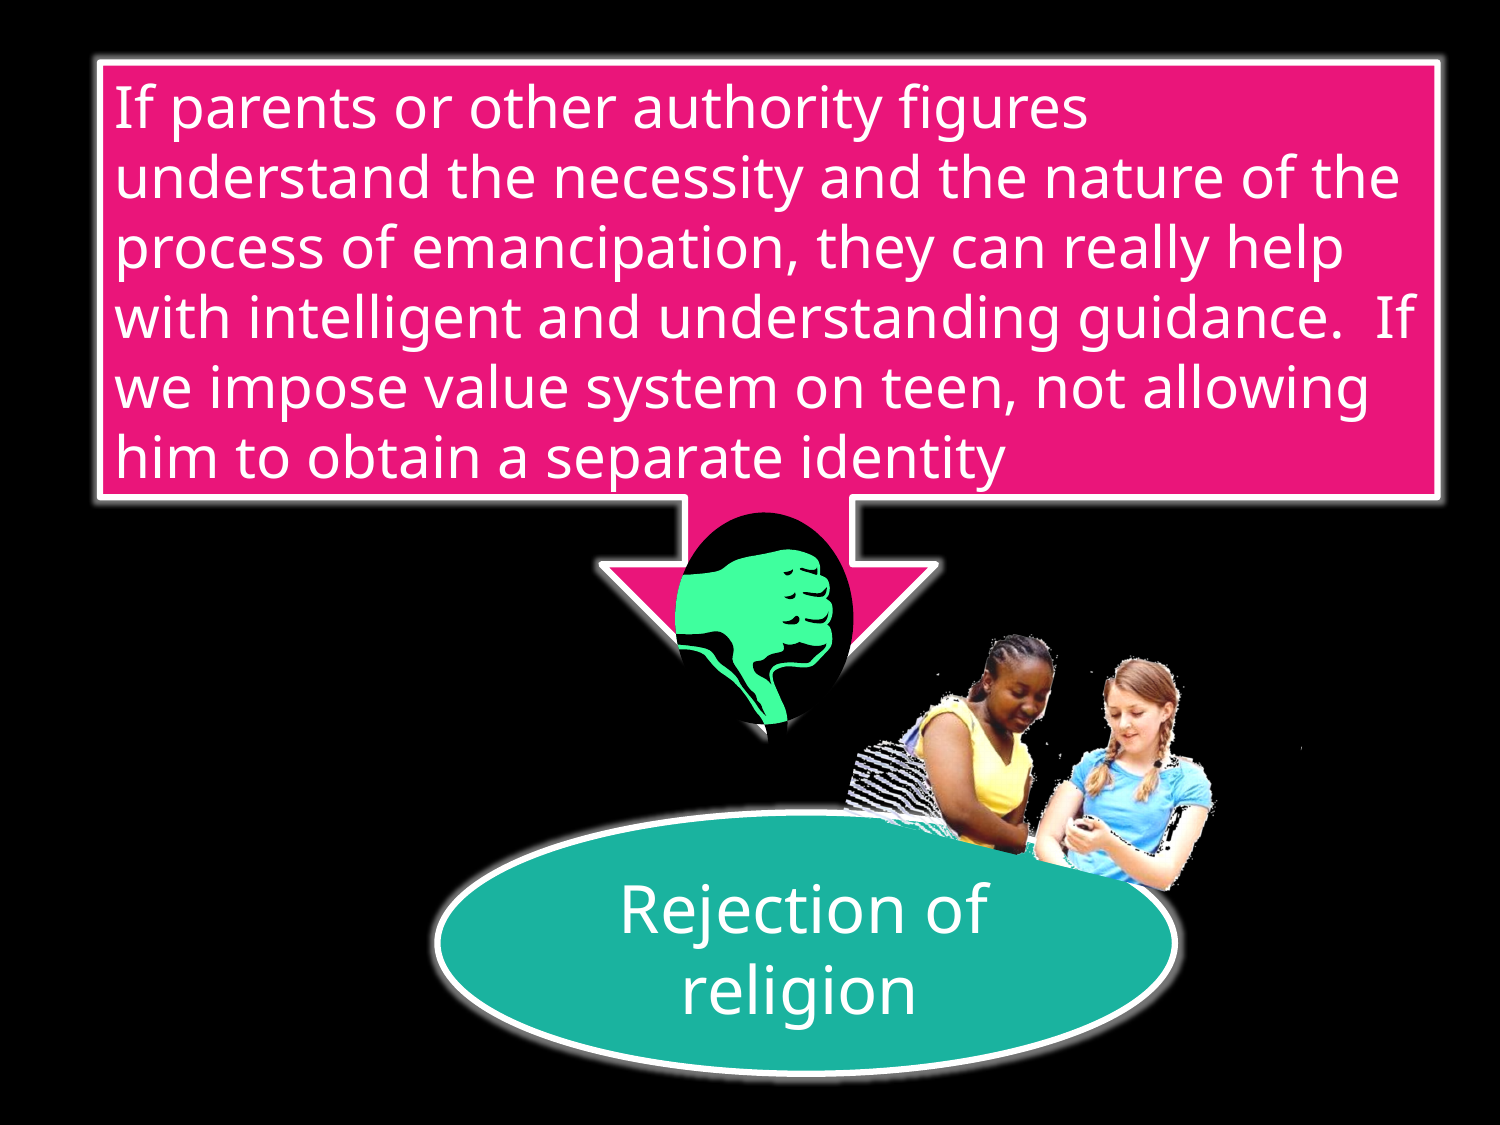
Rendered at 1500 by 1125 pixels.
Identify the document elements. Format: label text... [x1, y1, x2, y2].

text_box Rejection of religion [434, 809, 1179, 1077]
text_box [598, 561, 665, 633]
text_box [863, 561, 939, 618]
text_box If parents or other authority figures understand the necessity and the nature of the process of emancipation, they can really help with intelligent and understanding guidance. If we impose value system on teen, not allowing him to obtain a separate identity [96, 59, 1441, 502]
picture [674, 511, 854, 751]
picture [864, 627, 1296, 868]
